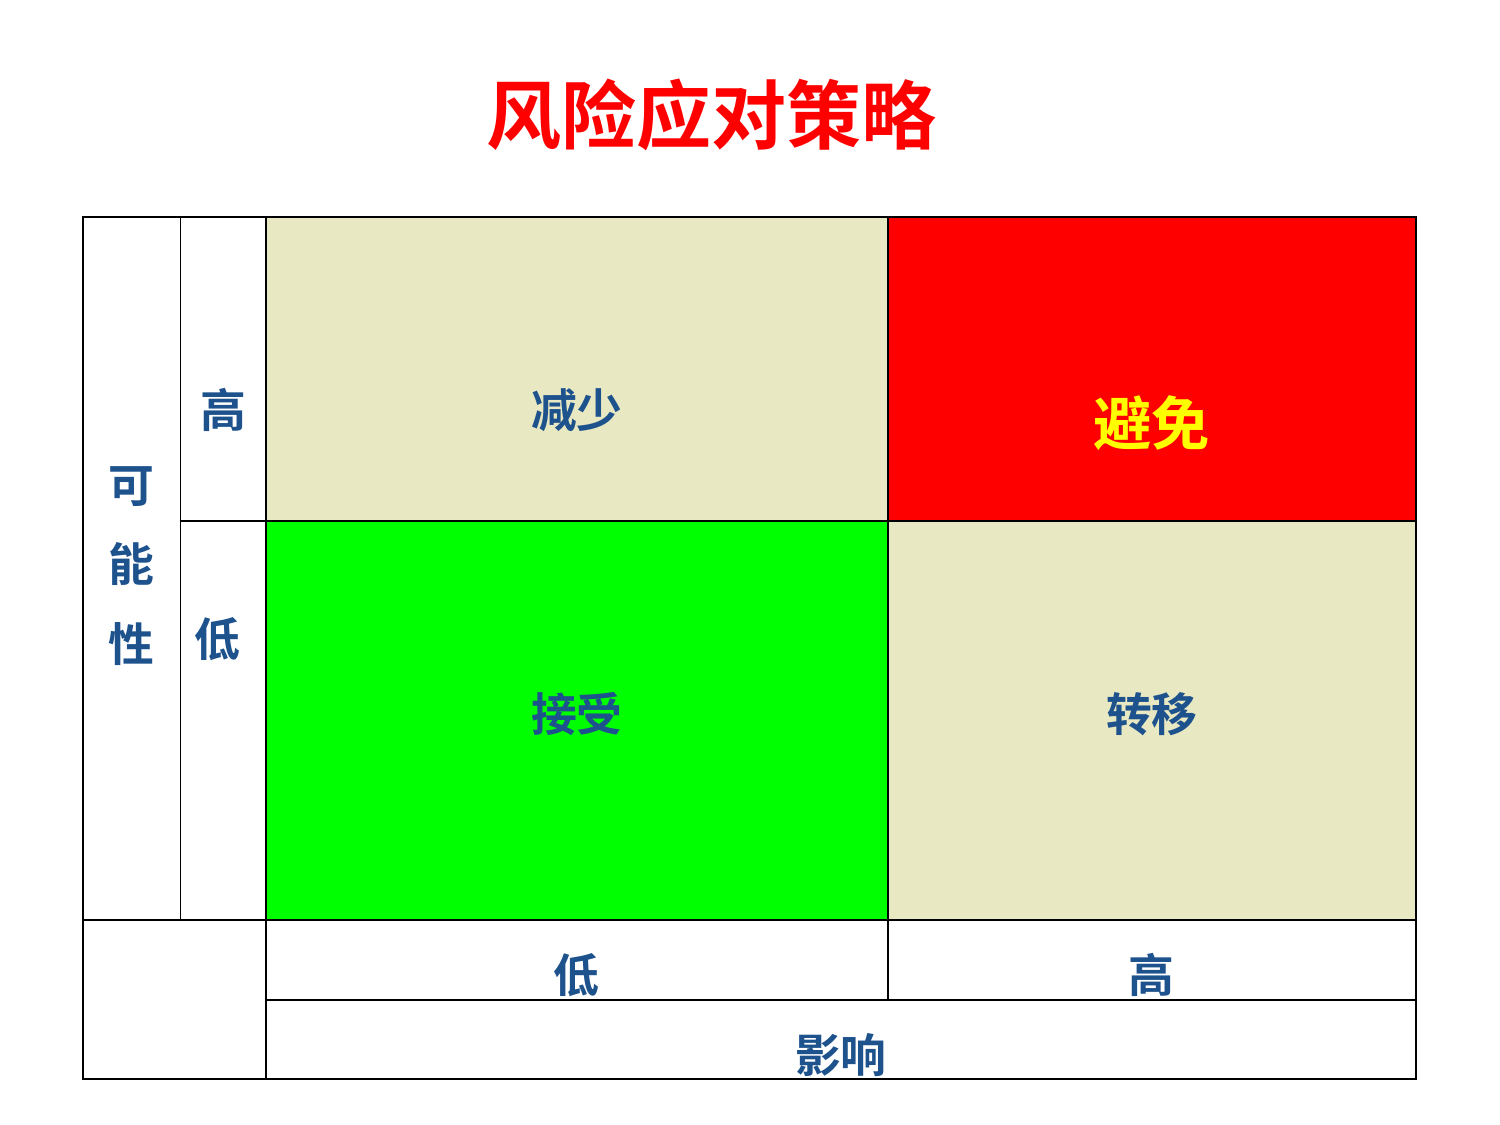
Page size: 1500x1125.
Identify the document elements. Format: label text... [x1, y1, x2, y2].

text_box 风险应对策略 [179, 61, 1243, 166]
table_cell 低 [181, 522, 265, 919]
table_cell 低 [267, 921, 887, 999]
table_cell [84, 921, 265, 1078]
table_header 减少 [267, 218, 887, 520]
table_cell 高 [889, 921, 1415, 999]
table_header 可 能 性 [84, 218, 180, 919]
table_cell 转移 [889, 522, 1415, 919]
table_header 高 [181, 218, 265, 520]
table_cell 影响 [267, 1001, 1415, 1078]
table_header 避免 [889, 218, 1415, 520]
table_cell 接受 [267, 522, 887, 919]
